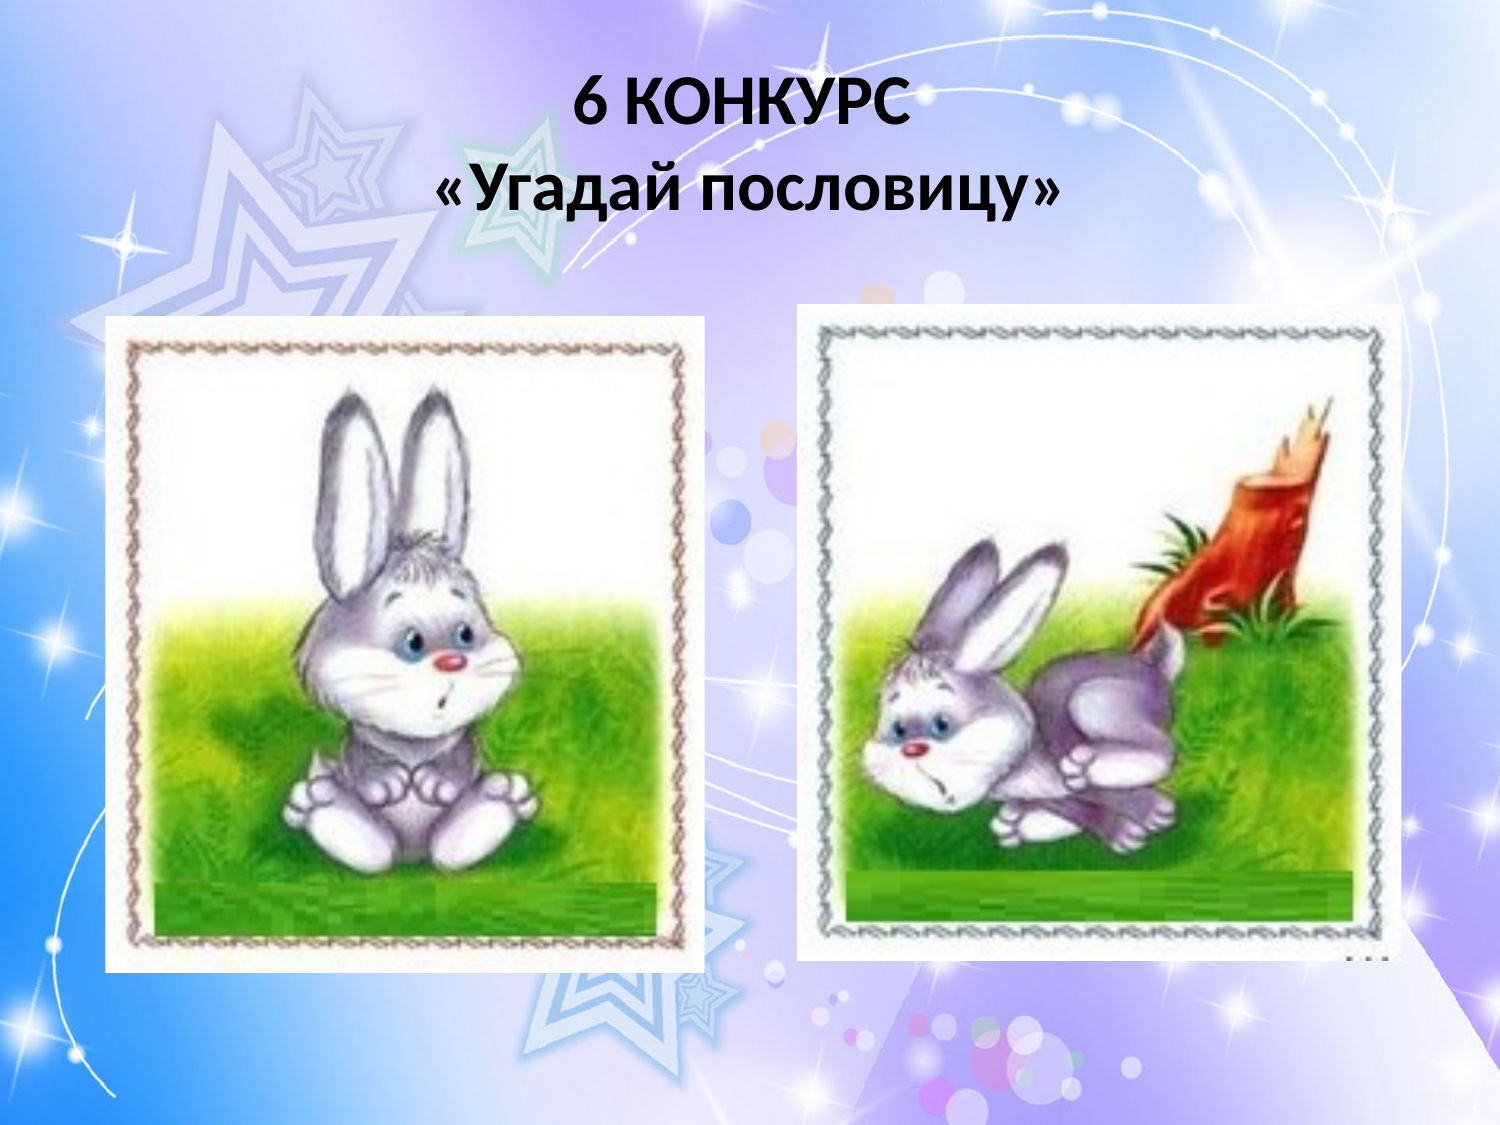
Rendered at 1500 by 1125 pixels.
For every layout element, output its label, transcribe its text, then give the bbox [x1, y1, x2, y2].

picture [0, 0, 1500, 1125]
title 6 КОНКУРС «Угадай пословицу» [75, 45, 1425, 233]
